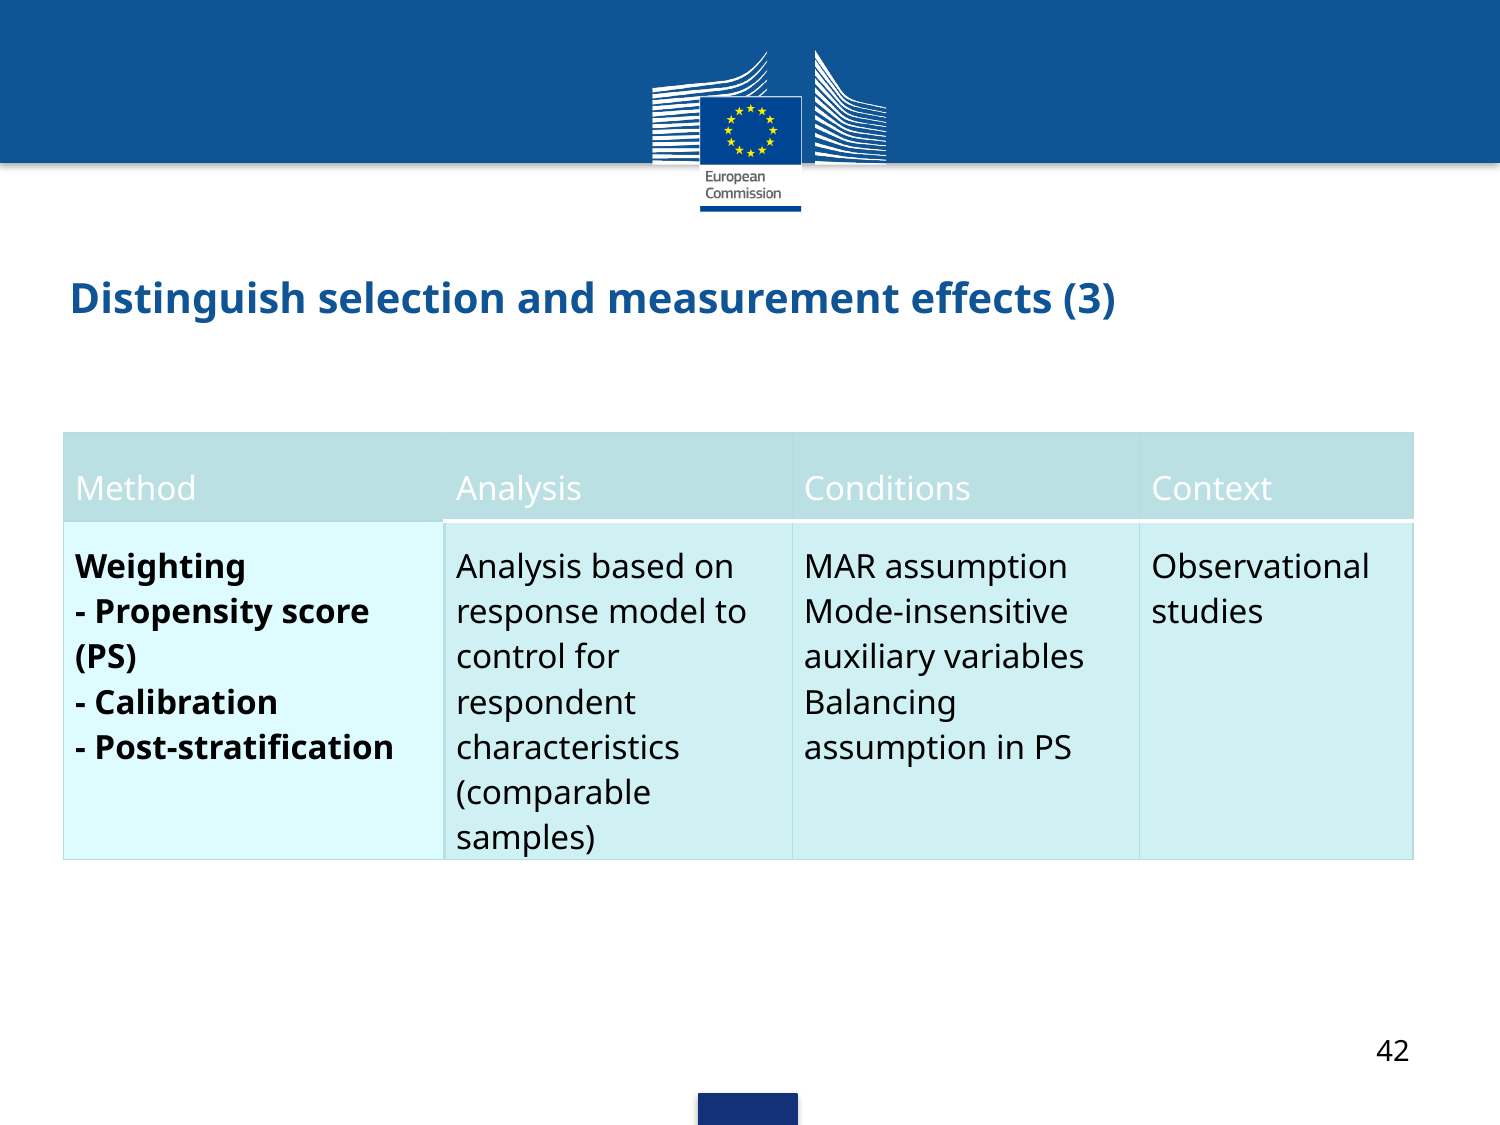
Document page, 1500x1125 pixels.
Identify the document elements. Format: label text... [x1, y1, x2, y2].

table_header Conditions [793, 433, 1139, 519]
table_header Method [64, 433, 443, 520]
table_cell Analysis based on response model to control for respondent characteristics (comparable samples) [446, 523, 792, 859]
table_cell Weighting - Propensity score (PS) - Calibration - Post-stratification [64, 522, 443, 859]
slide_number 42 [1074, 1024, 1426, 1103]
table_cell MAR assumption Mode-insensitive auxiliary variables Balancing assumption in PS [793, 523, 1139, 859]
table_cell Observational studies [1140, 523, 1412, 859]
table_header Context [1140, 433, 1412, 519]
table_header Analysis [446, 433, 792, 519]
text_box Distinguish selection and measurement effects (3) [54, 219, 1446, 374]
